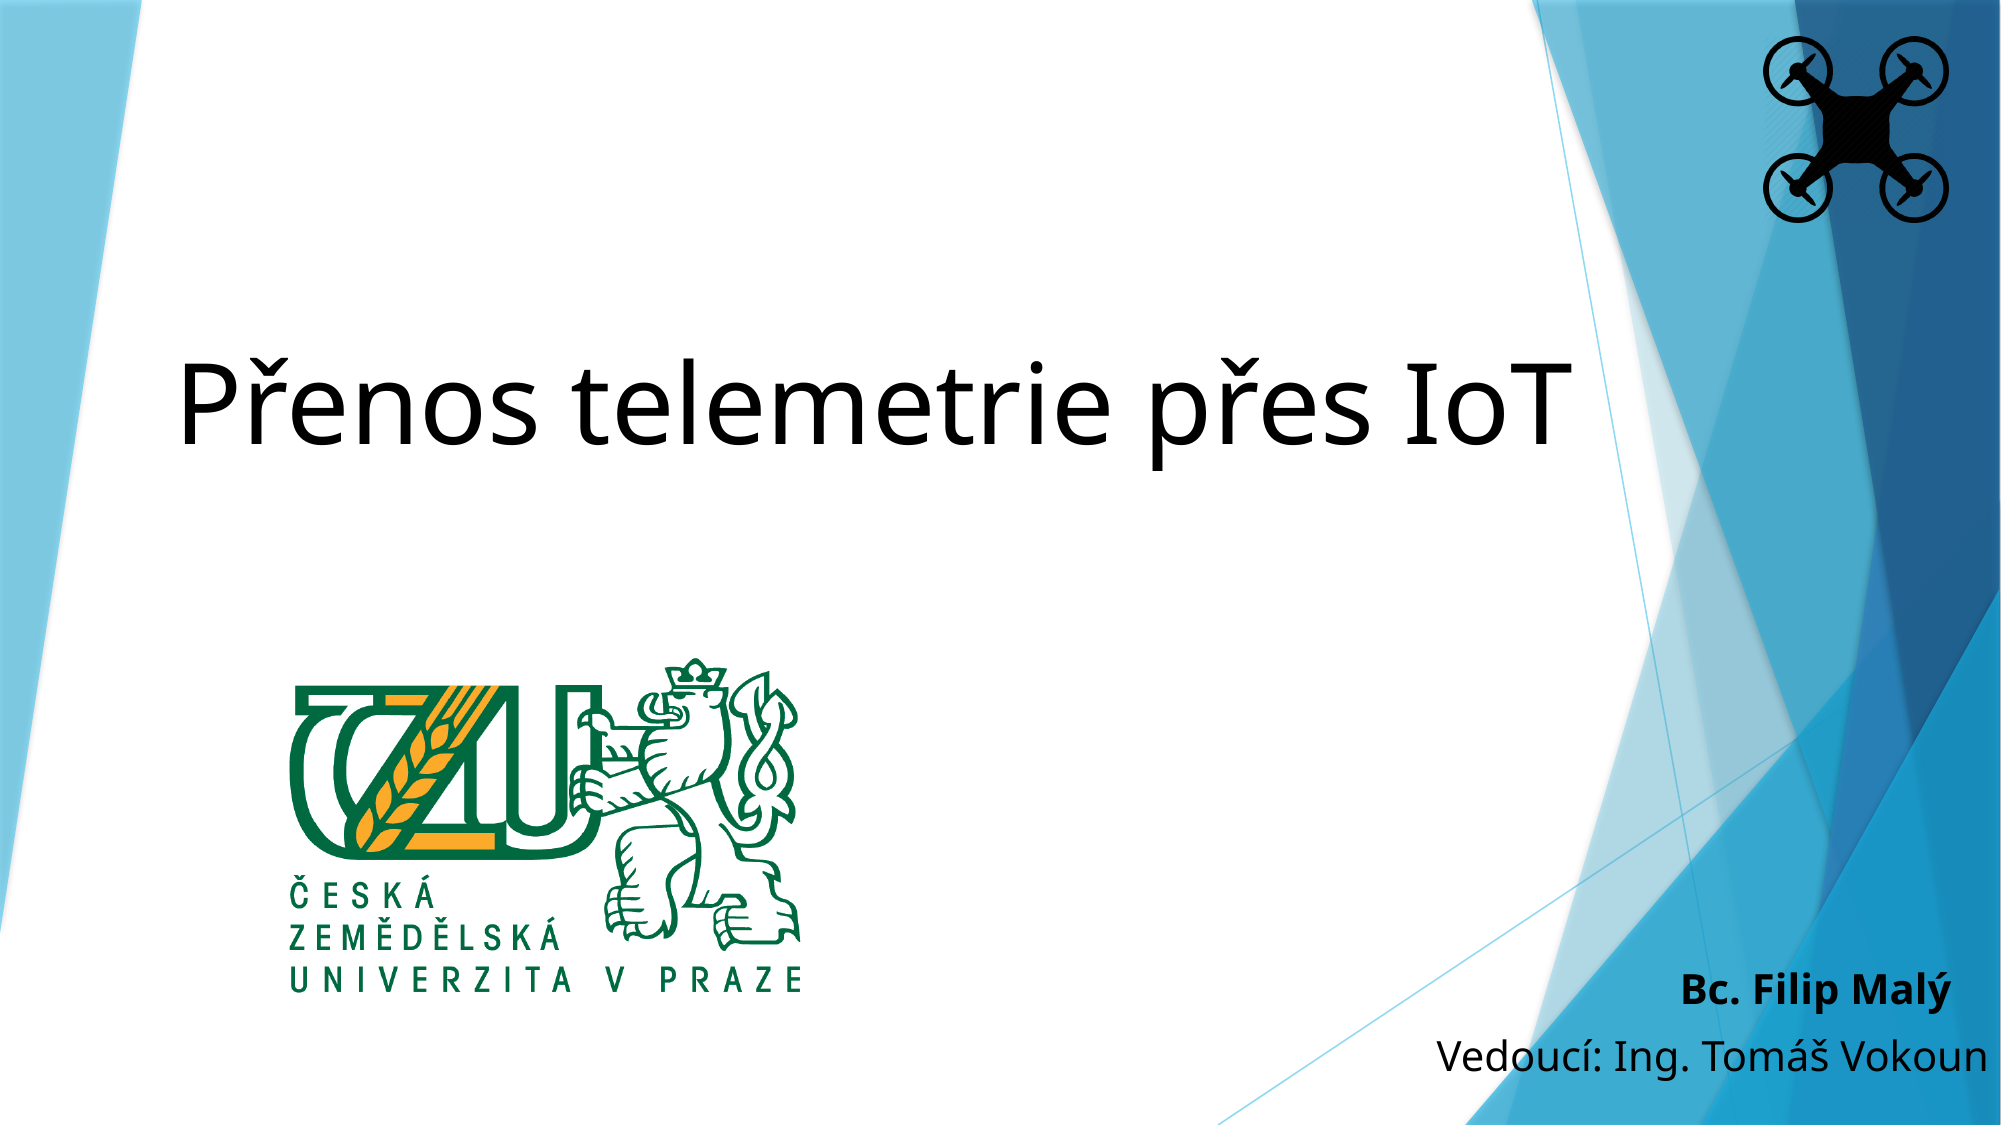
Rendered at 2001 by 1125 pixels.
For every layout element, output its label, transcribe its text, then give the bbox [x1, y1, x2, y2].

text_box Vedoucí: Ing. Tomáš Vokoun [1421, 1022, 2000, 1088]
picture [246, 632, 850, 1035]
picture [1762, 36, 1950, 224]
title Přenos telemetrie přes IoT [140, 205, 1589, 476]
subtitle Bc. Filip Malý [1559, 955, 1967, 1022]
